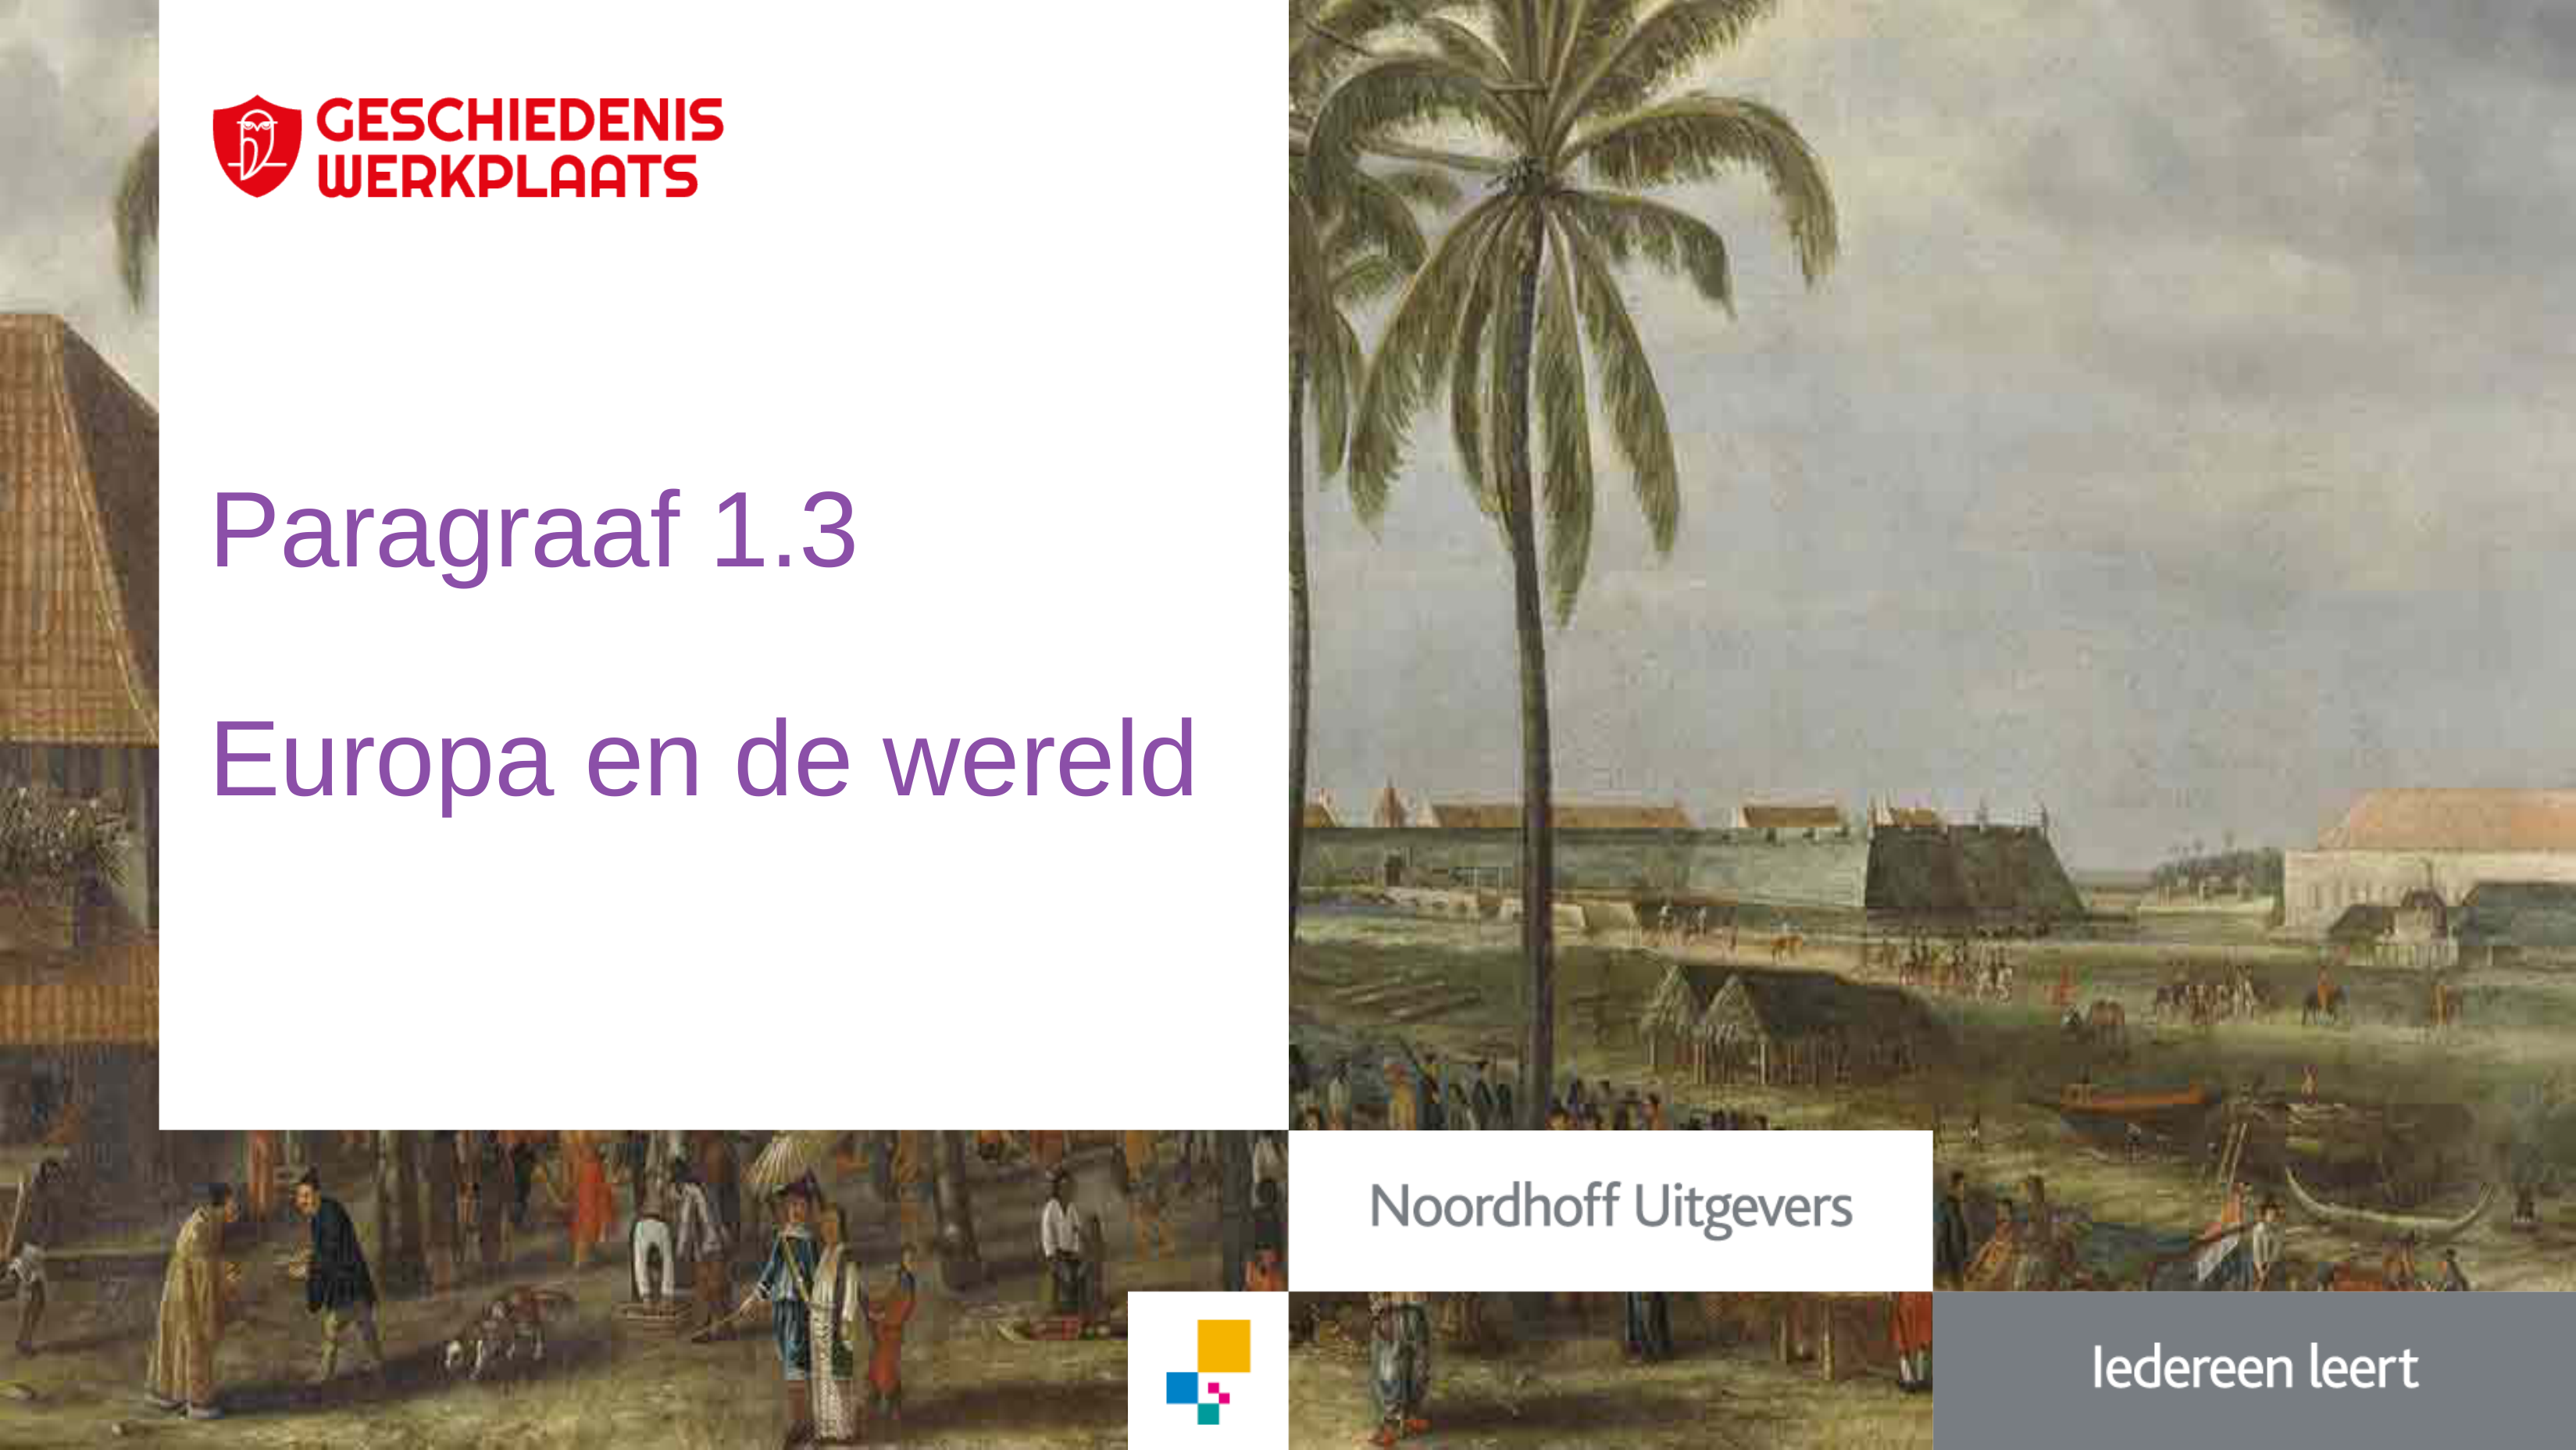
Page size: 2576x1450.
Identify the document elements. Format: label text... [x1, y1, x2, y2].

picture [159, 0, 1185, 293]
title Paragraaf 1.3 Europa en de wereld [159, 322, 1289, 968]
picture [0, 0, 2576, 1450]
